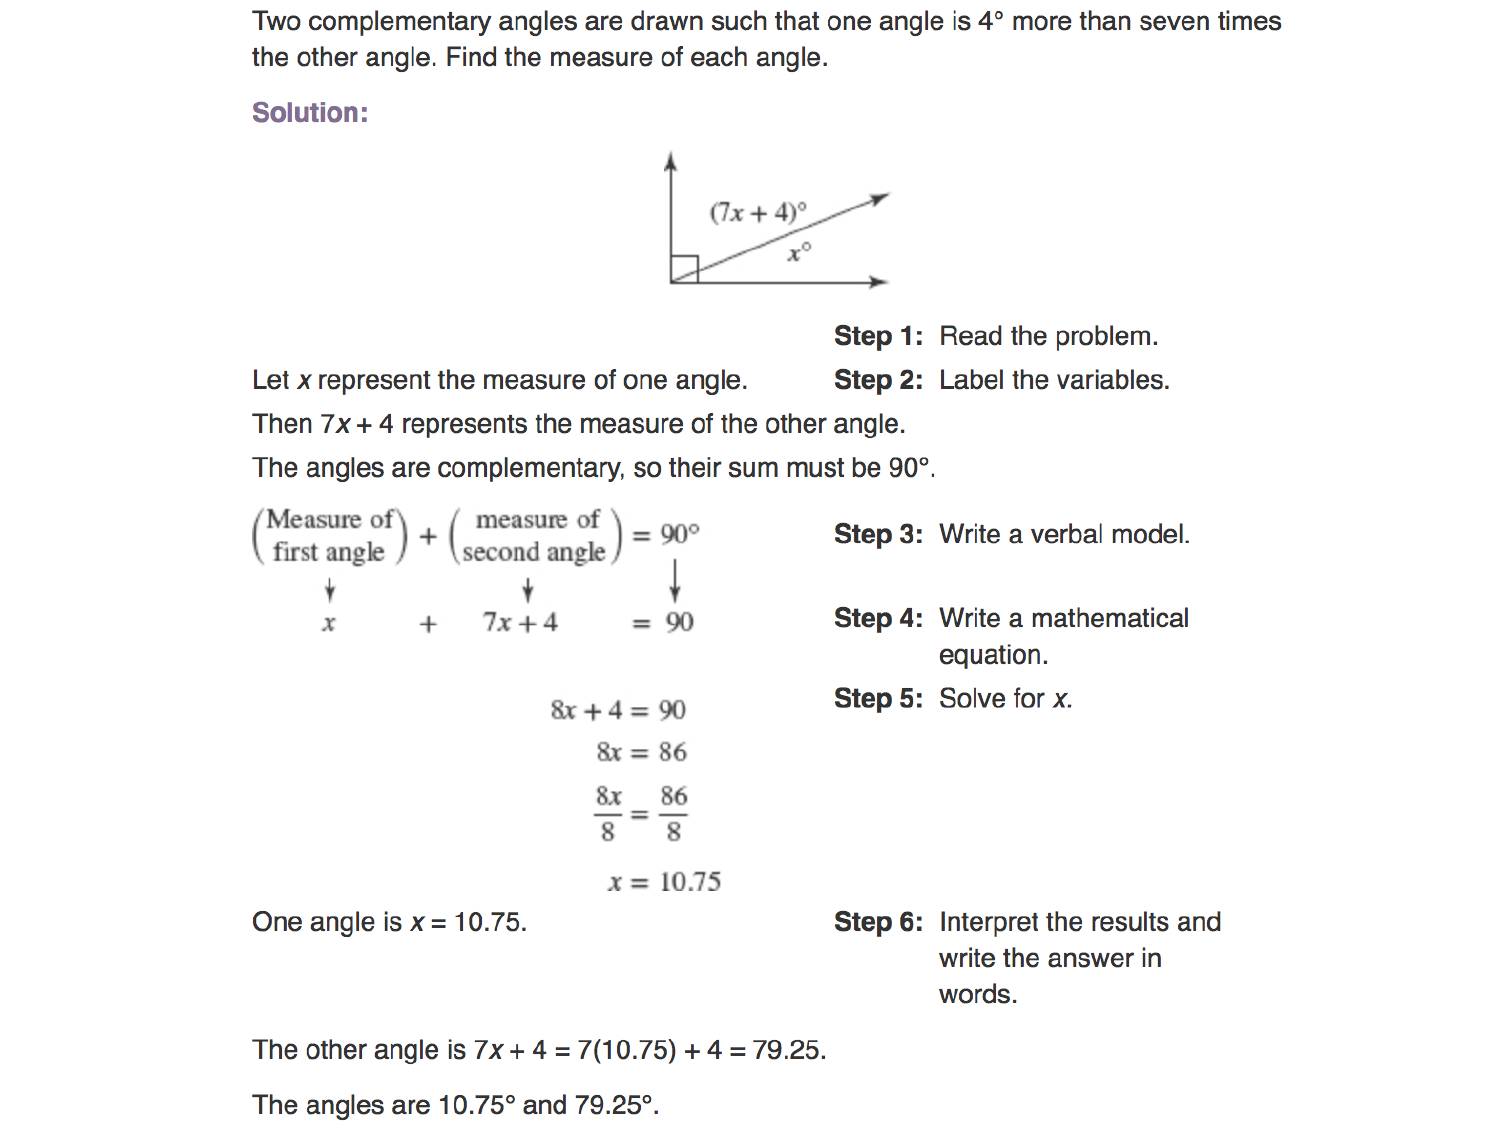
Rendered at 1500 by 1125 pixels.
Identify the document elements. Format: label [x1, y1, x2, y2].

list [0, 0, 1500, 1125]
